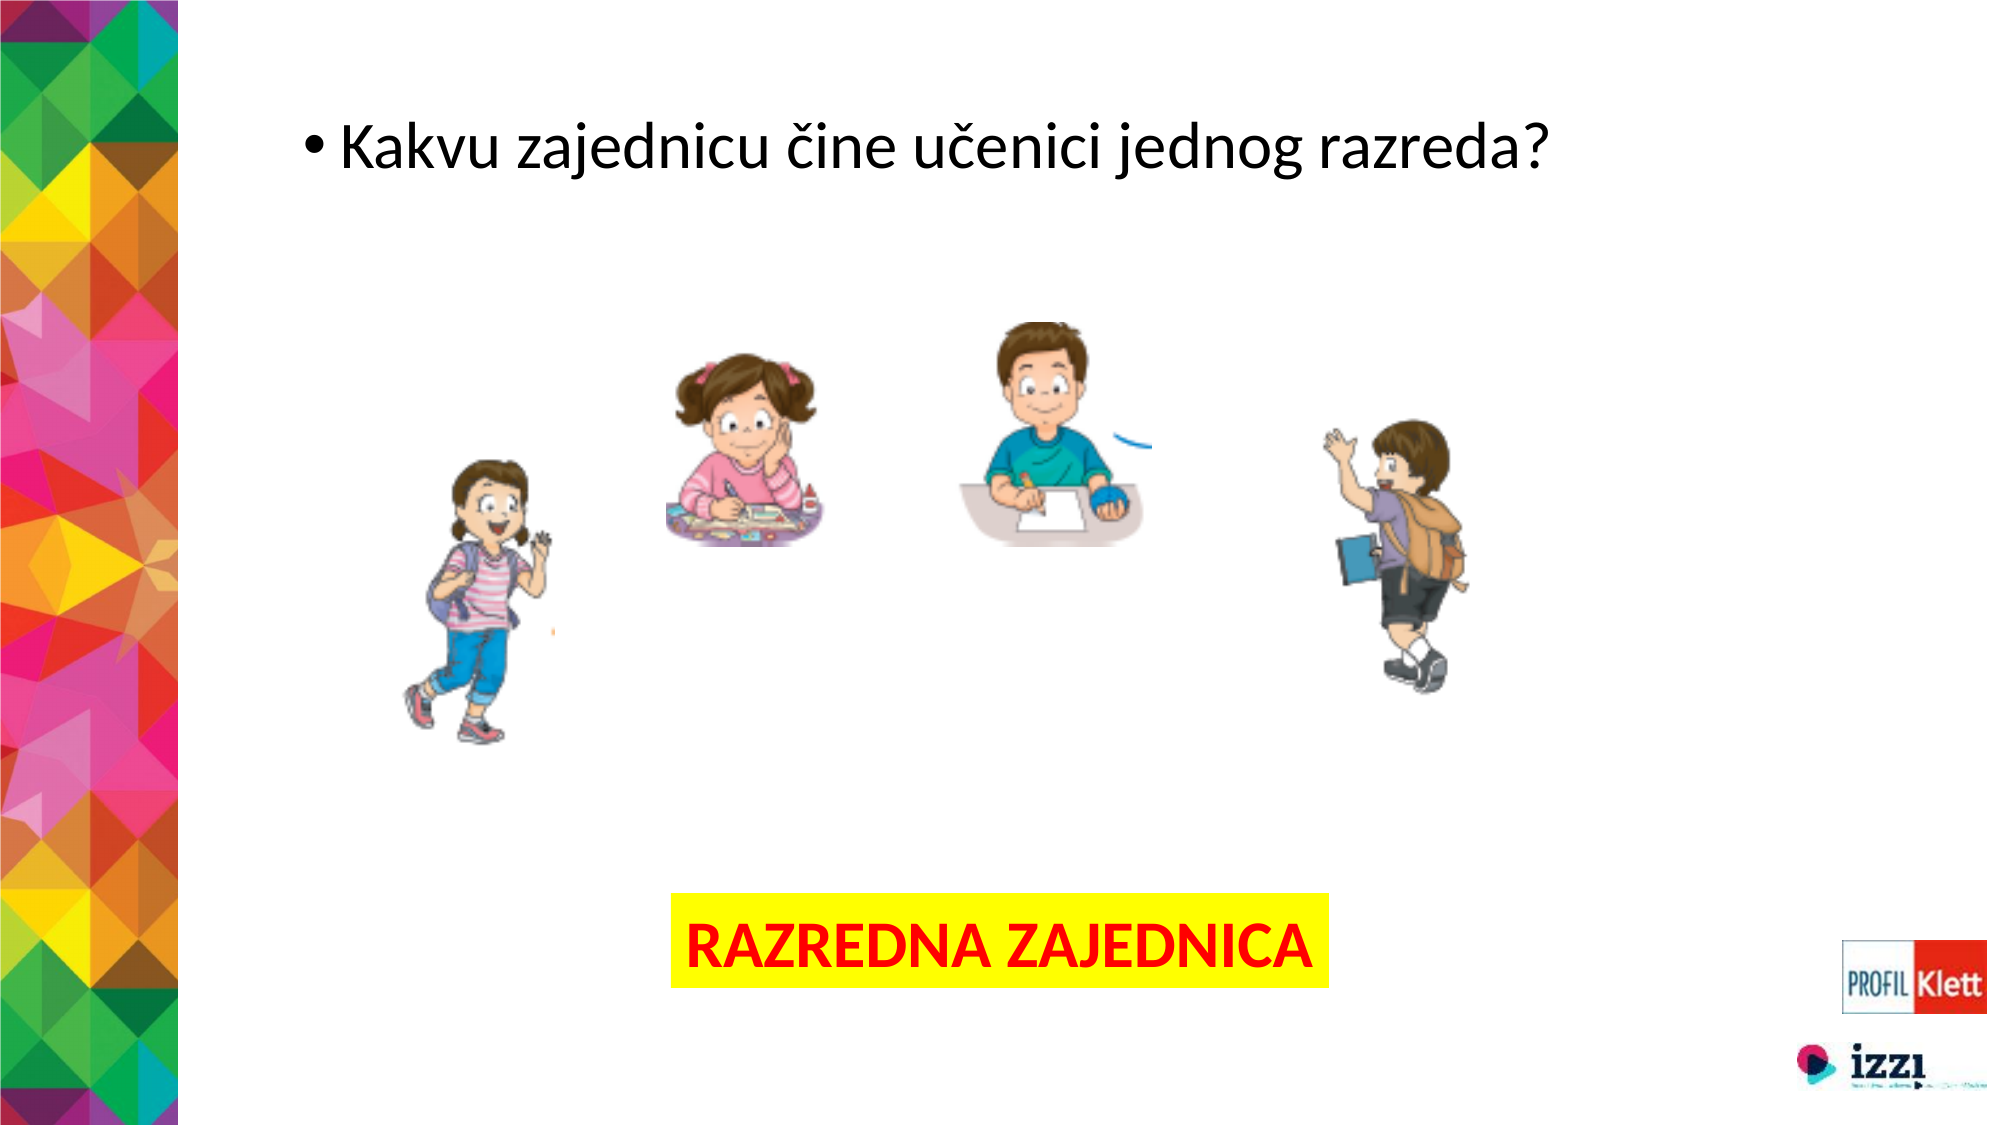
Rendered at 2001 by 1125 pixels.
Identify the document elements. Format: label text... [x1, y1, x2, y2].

picture [666, 322, 1152, 547]
picture [1312, 388, 1499, 705]
picture [1842, 940, 1987, 1014]
picture [1, 2, 178, 1124]
picture [385, 432, 555, 756]
text_box RAZREDNA ZAJEDNICA [670, 893, 1329, 988]
picture [1797, 1042, 1987, 1091]
list Kakvu zajednicu čine učenici jednog razreda? [287, 103, 1649, 846]
